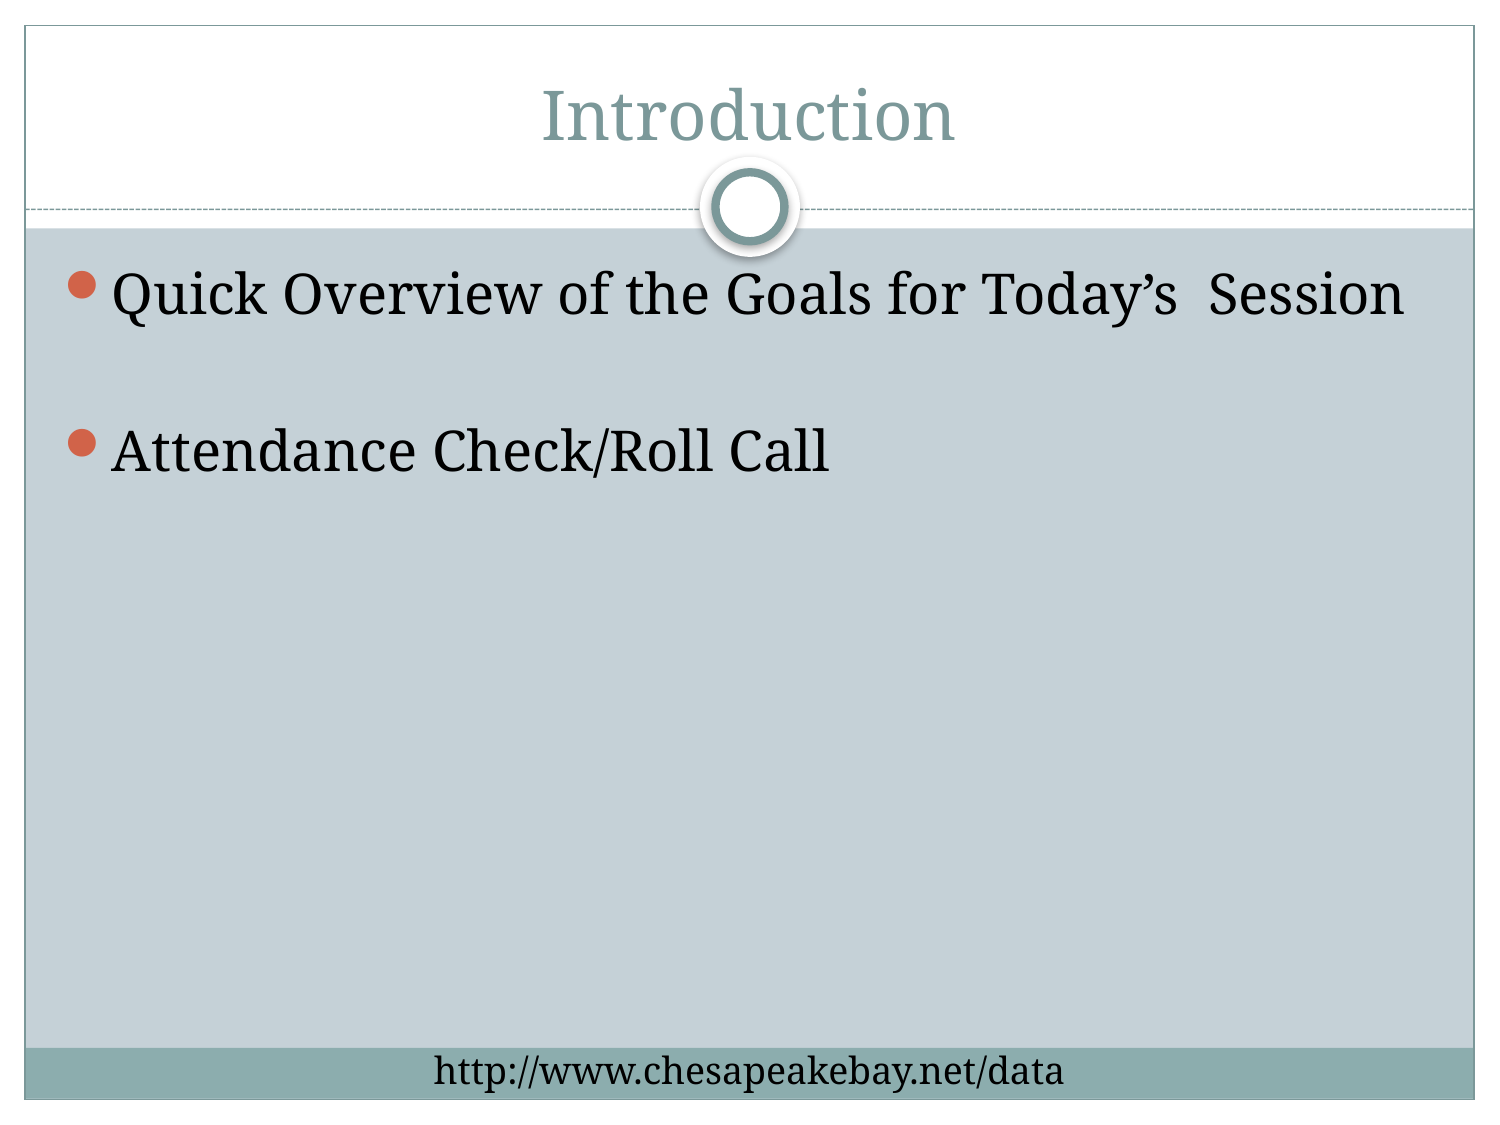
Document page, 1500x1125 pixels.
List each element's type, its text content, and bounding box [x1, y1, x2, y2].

list Quick Overview of the Goals for Today’s Session Attendance Check/Roll Call [49, 250, 1445, 1001]
title Introduction [49, 37, 1450, 162]
